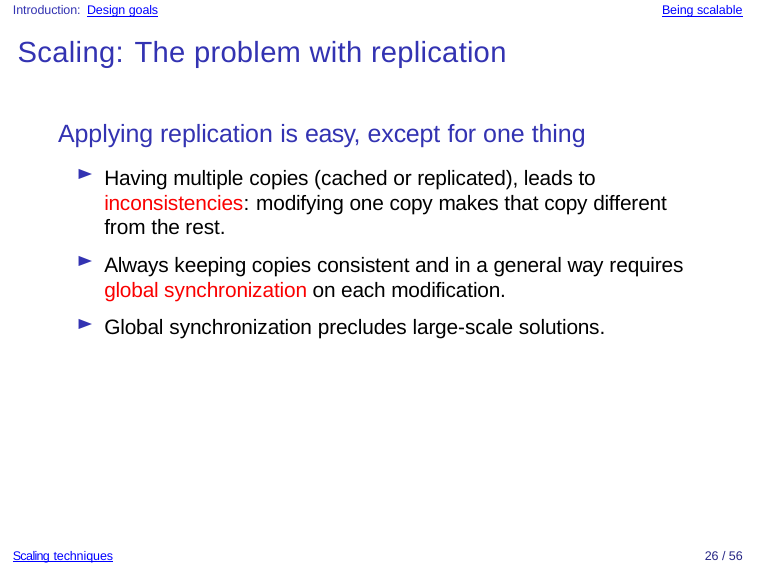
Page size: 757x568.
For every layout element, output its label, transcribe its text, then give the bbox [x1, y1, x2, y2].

text_box Introduction: Design goals [10, 0, 163, 18]
text_box Scaling: The problem with replication Applying replication is easy, except for one thing Having multiple copies (cached or replicated), leads to inconsistencies: modifying one copy makes that copy different from the rest. Always keeping copies consistent and in a general way requires global synchronization on each modification. Global synchronization precludes large-scale solutions. [13, 30, 698, 339]
text_box 26 / 56 [702, 546, 745, 563]
text_box Scaling techniques [10, 546, 120, 563]
text_box Being scalable [660, 0, 745, 18]
